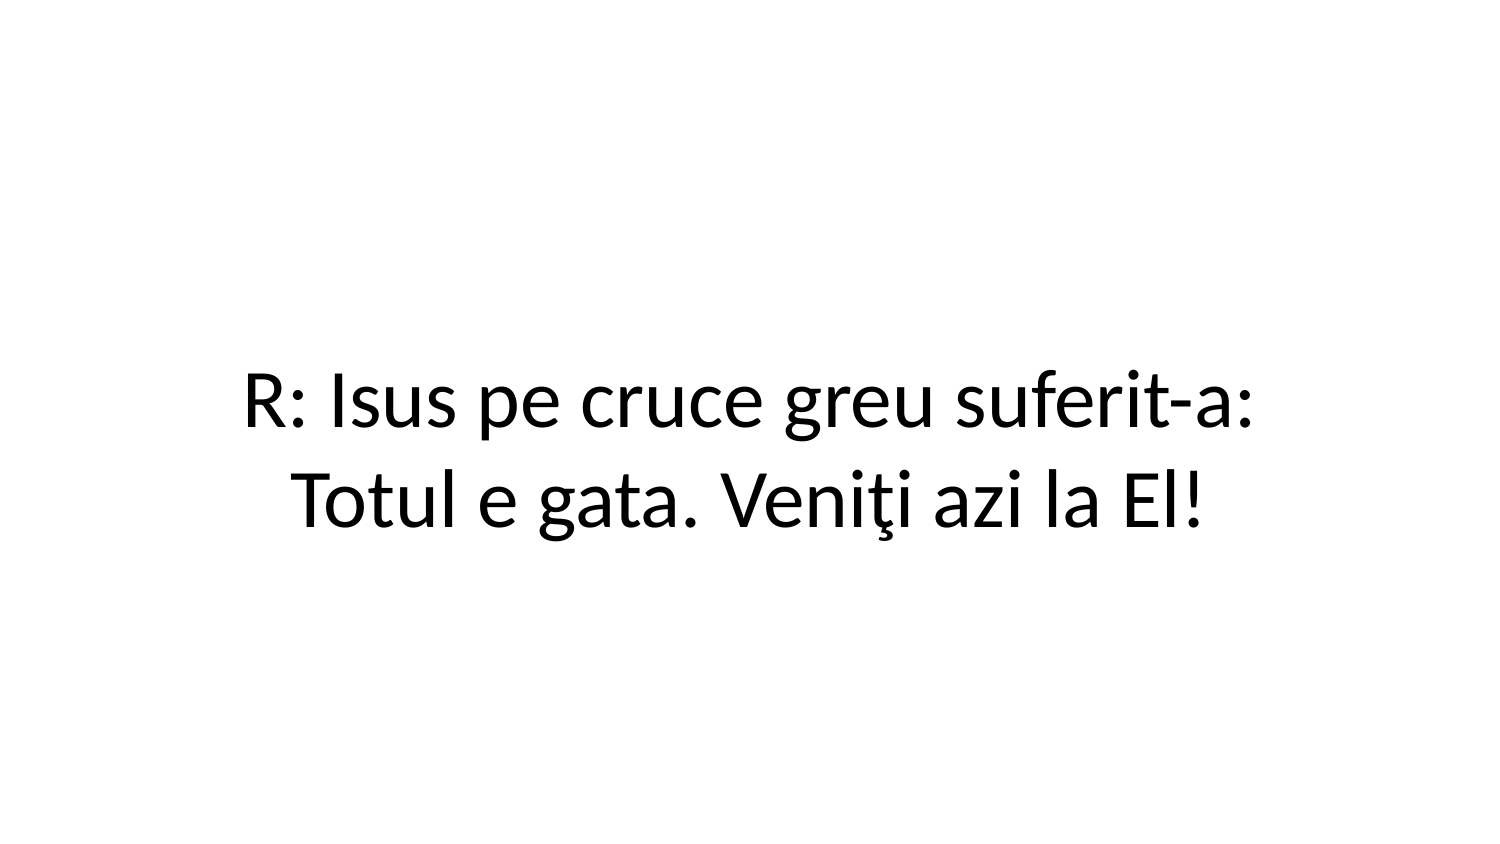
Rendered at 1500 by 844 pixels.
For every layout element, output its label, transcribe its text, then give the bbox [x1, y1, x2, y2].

text_box R: Isus pe cruce greu suferit-a: Totul e gata. Veniţi azi la El! [227, 292, 1273, 552]
